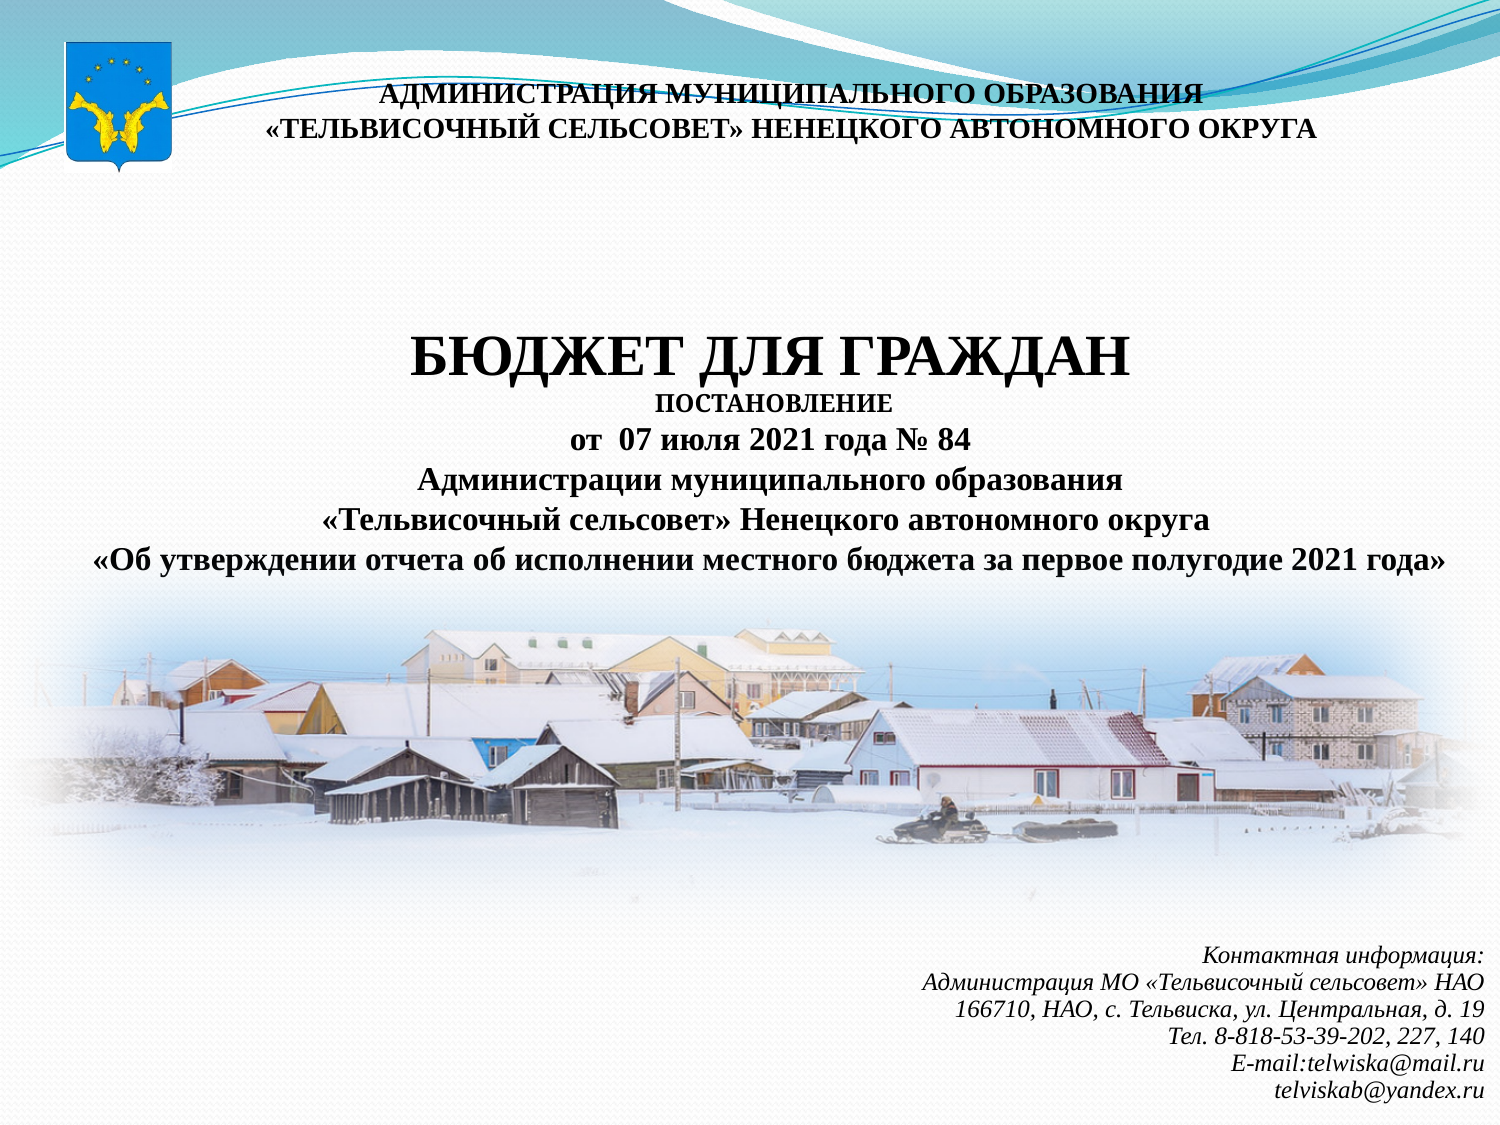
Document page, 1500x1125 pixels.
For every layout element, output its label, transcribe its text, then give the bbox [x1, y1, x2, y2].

picture [64, 42, 172, 173]
text_box Контактная информация: Администрация МО «Тельвисочный сельсовет» НАО 166710, НАО, с. Тельвиска, ул. Центральная, д. 19 Тел. 8-818-53-39-202, 227, 140 E-mail:telwiska@mail.ru telviskab@yandex.ru [891, 952, 1500, 1112]
text_box АДМИНИСТРАЦИЯ МУНИЦИПАЛЬНОГО ОБРАЗОВАНИЯ «ТЕЛЬВИСОЧНЫЙ СЕЛЬСОВЕТ» НЕНЕЦКОГО АВТОНОМНОГО ОКРУГА [206, 66, 1376, 152]
text_box БЮДЖЕТ ДЛЯ ГРАЖДАН ПОСТАНОВЛЕНИЕ от 07 июля 2021 года № 84 Администрации муниципального образования «Тельвисочный сельсовет» Ненецкого автономного округа «Об утверждении отчета об исполнении местного бюджета за первое полугодие 2021 года» [70, 309, 1471, 537]
picture [0, 538, 1500, 941]
table_cell 100,8 [891, 948, 1500, 953]
